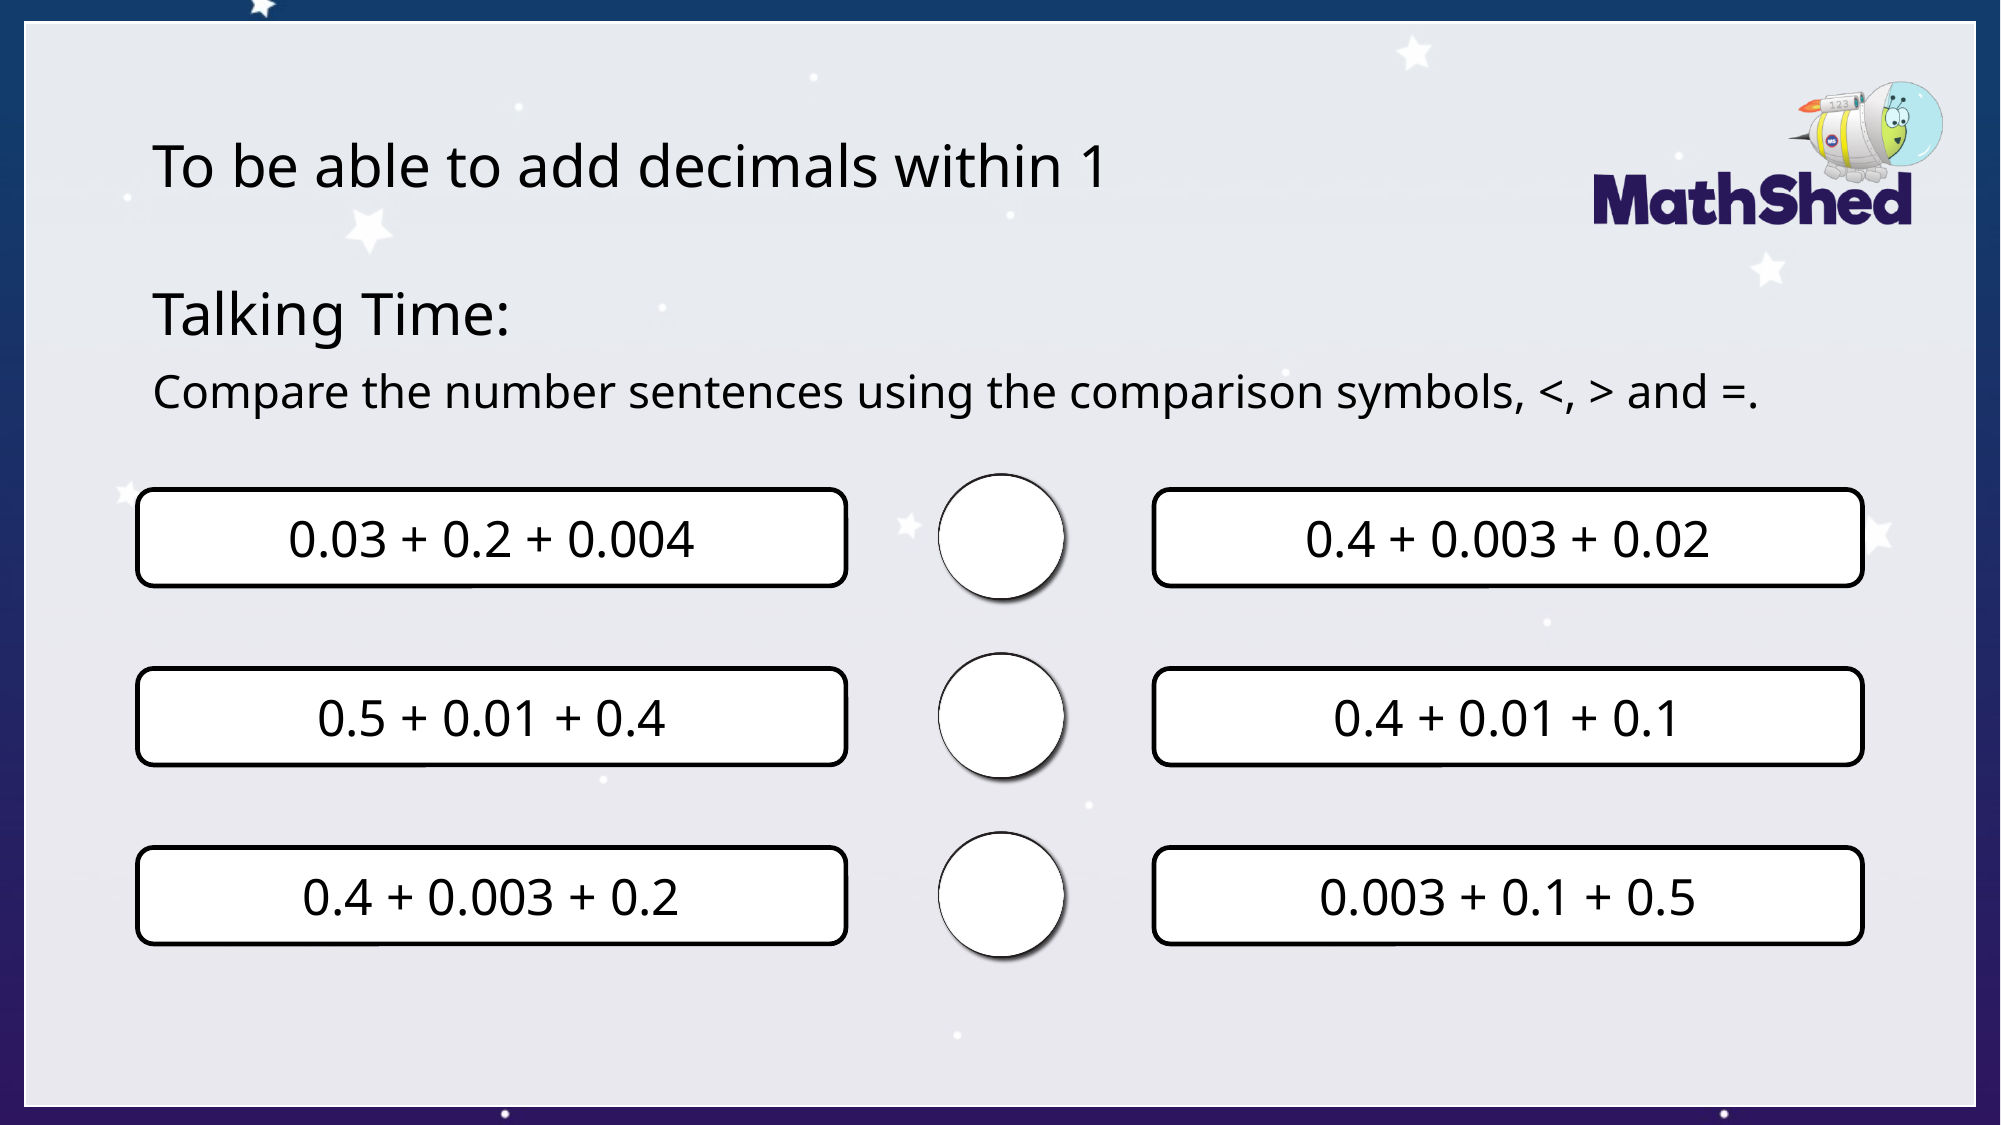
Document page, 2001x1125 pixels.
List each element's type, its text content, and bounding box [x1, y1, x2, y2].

text_box 0.003 + 0.1 + 0.5 [1152, 846, 1864, 945]
title To be able to add decimals within 1 [137, 59, 1578, 277]
list Talking Time: Compare the number sentences using the comparison symbols, <, > and =. [137, 277, 1894, 992]
picture [0, 0, 2001, 1125]
text_box 0.4 + 0.01 + 0.1 [1152, 667, 1864, 766]
text_box 0.4 + 0.003 + 0.2 [136, 846, 847, 945]
text_box 0.4 + 0.003 + 0.02 [1152, 488, 1864, 587]
text_box 0.03 + 0.2 + 0.004 [136, 488, 847, 587]
text_box 0.5 + 0.01 + 0.4 [136, 667, 847, 766]
